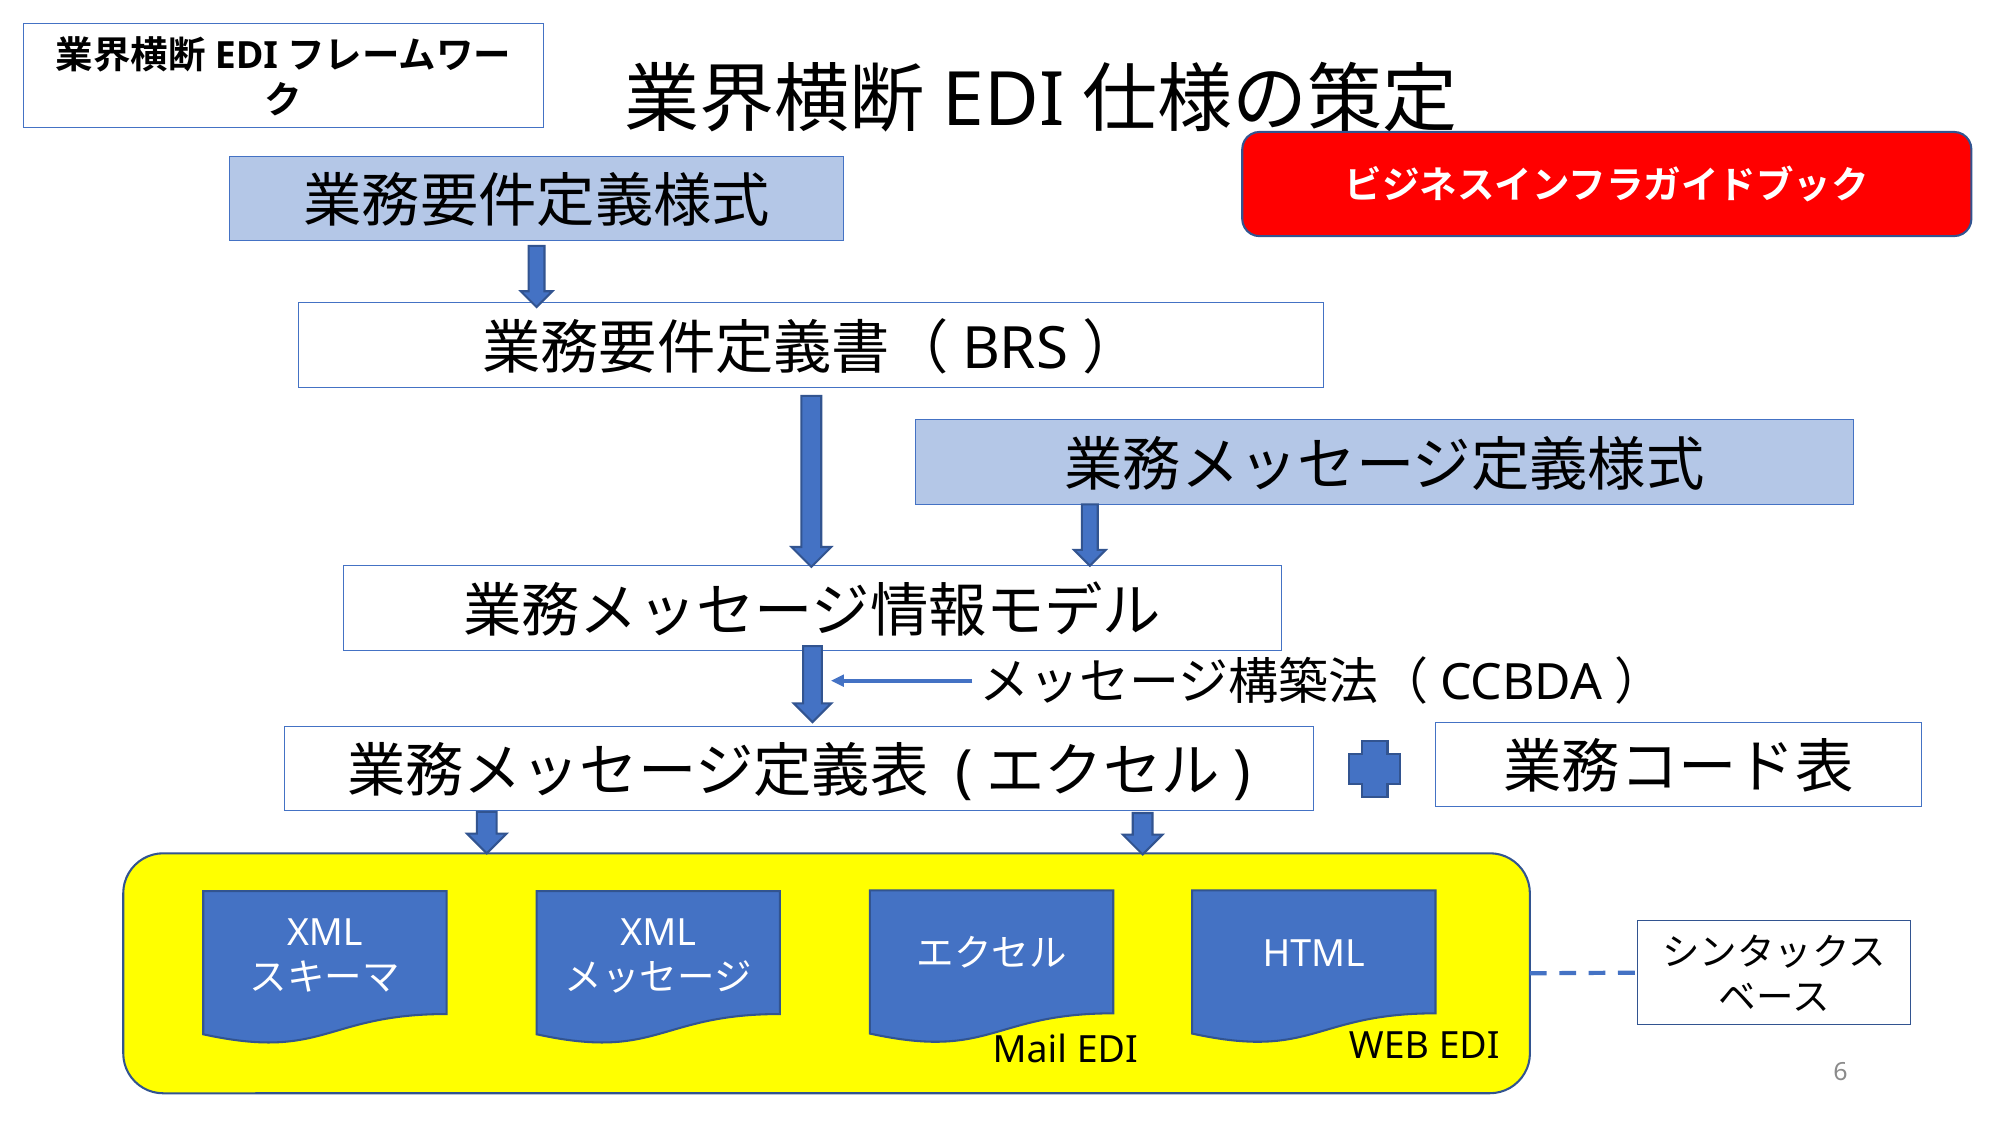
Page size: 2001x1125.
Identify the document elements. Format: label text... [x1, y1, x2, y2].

text_box [791, 645, 834, 724]
text_box XML メッセージ [535, 890, 781, 1044]
text_box [1348, 740, 1401, 798]
text_box 業務要件定義様式 [229, 156, 844, 241]
text_box 業務メッセージ情報モデル [343, 565, 1282, 651]
text_box [464, 810, 510, 855]
text_box 業務メッセージ定義表 (エクセル) [284, 726, 1314, 811]
text_box メッセージ構築法（CCBDA） [964, 642, 1899, 717]
text_box ビジネスインフラガイドブック [1241, 130, 1973, 238]
text_box 業界横断EDI仕様の策定 [142, 42, 1940, 148]
text_box [1120, 811, 1165, 856]
text_box [1071, 503, 1109, 568]
text_box エクセル [868, 889, 1115, 1043]
text_box Mail EDI [977, 1017, 1268, 1078]
text_box 業務コード表 [1435, 722, 1922, 807]
text_box 業務要件定義書（BRS） [298, 302, 1324, 388]
text_box 業務メッセージ定義様式 [915, 419, 1854, 505]
text_box [789, 394, 834, 569]
slide_number 6 [1412, 1042, 1863, 1103]
text_box [122, 852, 1531, 1095]
text_box [518, 244, 555, 309]
text_box WEB EDI [1334, 1013, 1625, 1074]
text_box XML スキーマ [202, 890, 448, 1044]
text_box HTML [1191, 889, 1437, 1043]
text_box 業界横断EDIフレームワーク [23, 23, 544, 128]
text_box シンタックス ベース [1637, 920, 1911, 1025]
